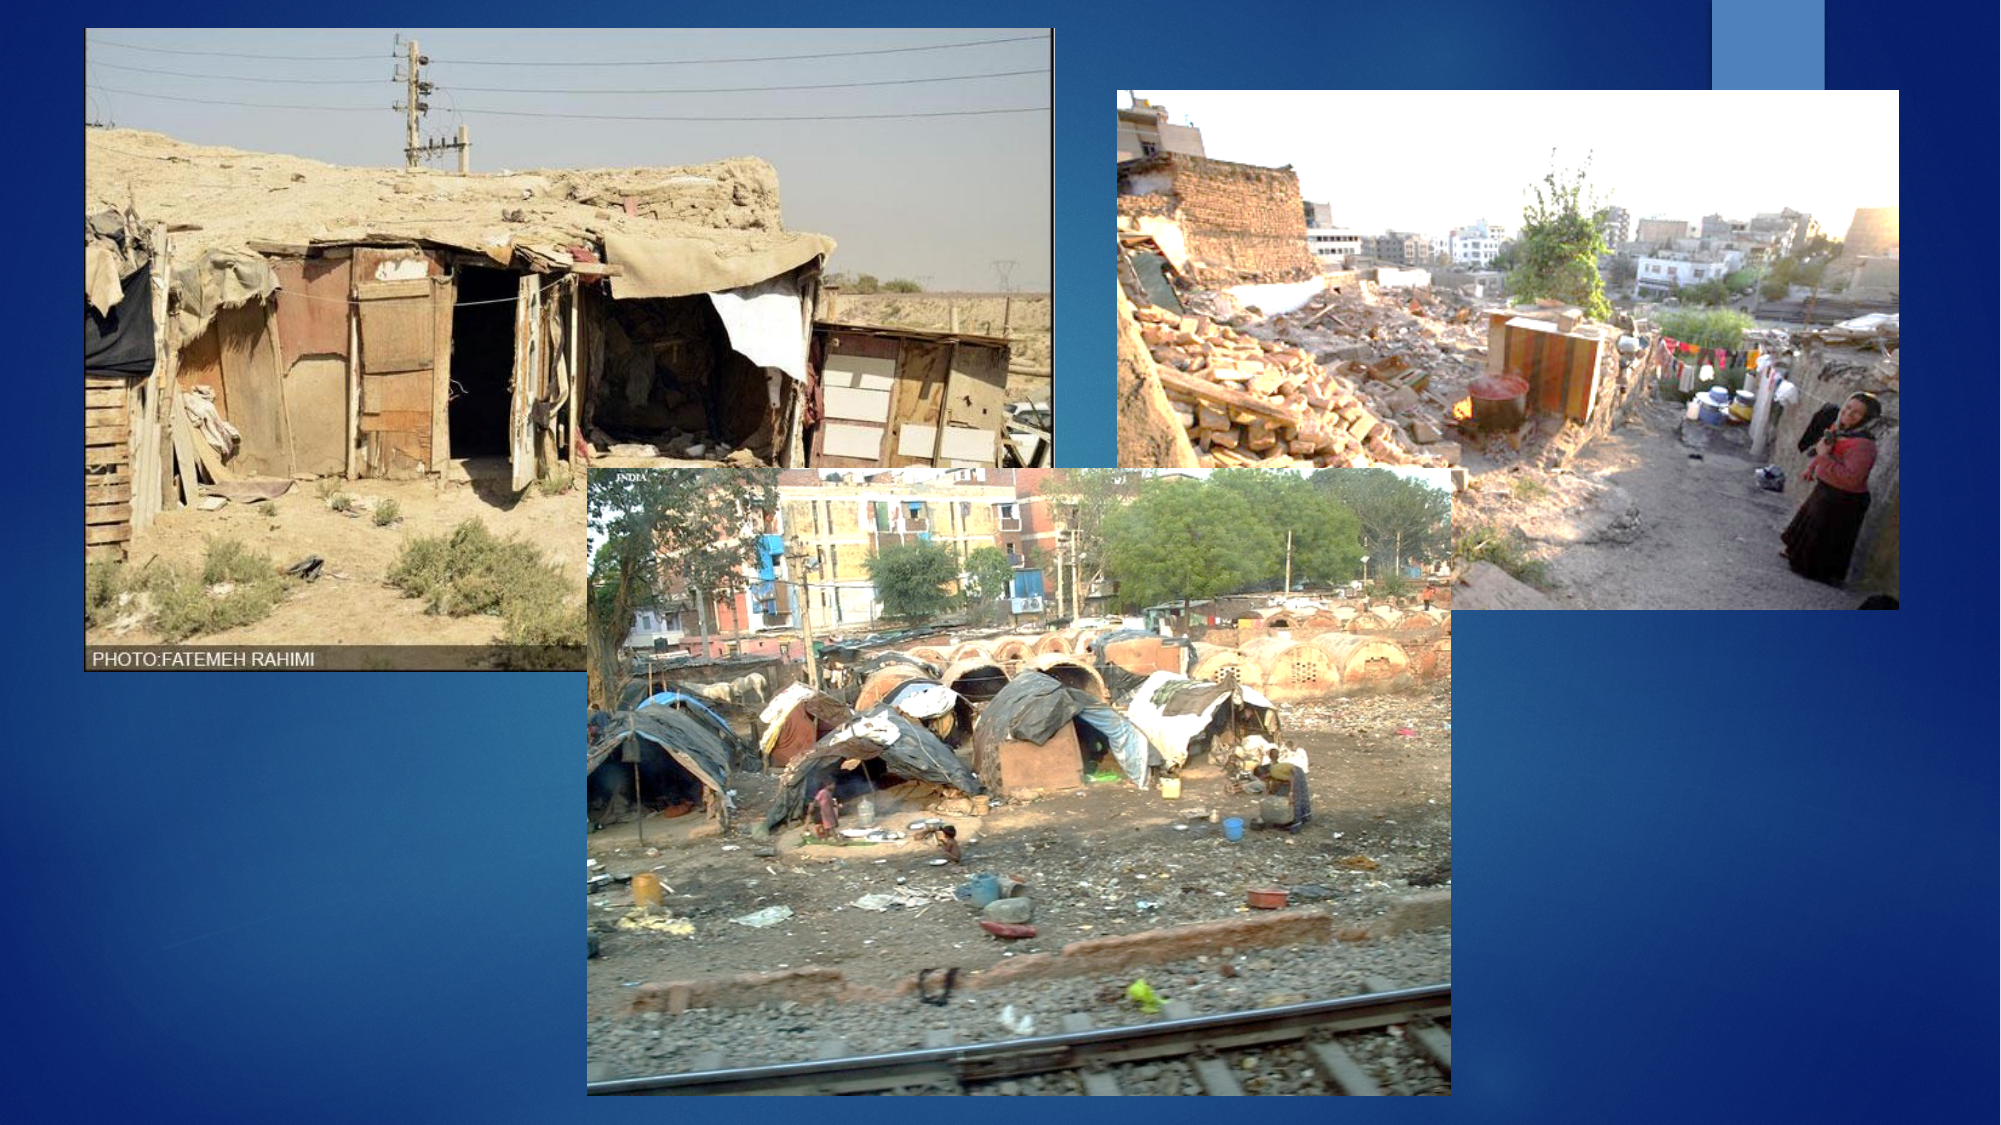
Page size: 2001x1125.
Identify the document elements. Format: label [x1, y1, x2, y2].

picture [0, 0, 1900, 1125]
list [83, 28, 1055, 672]
